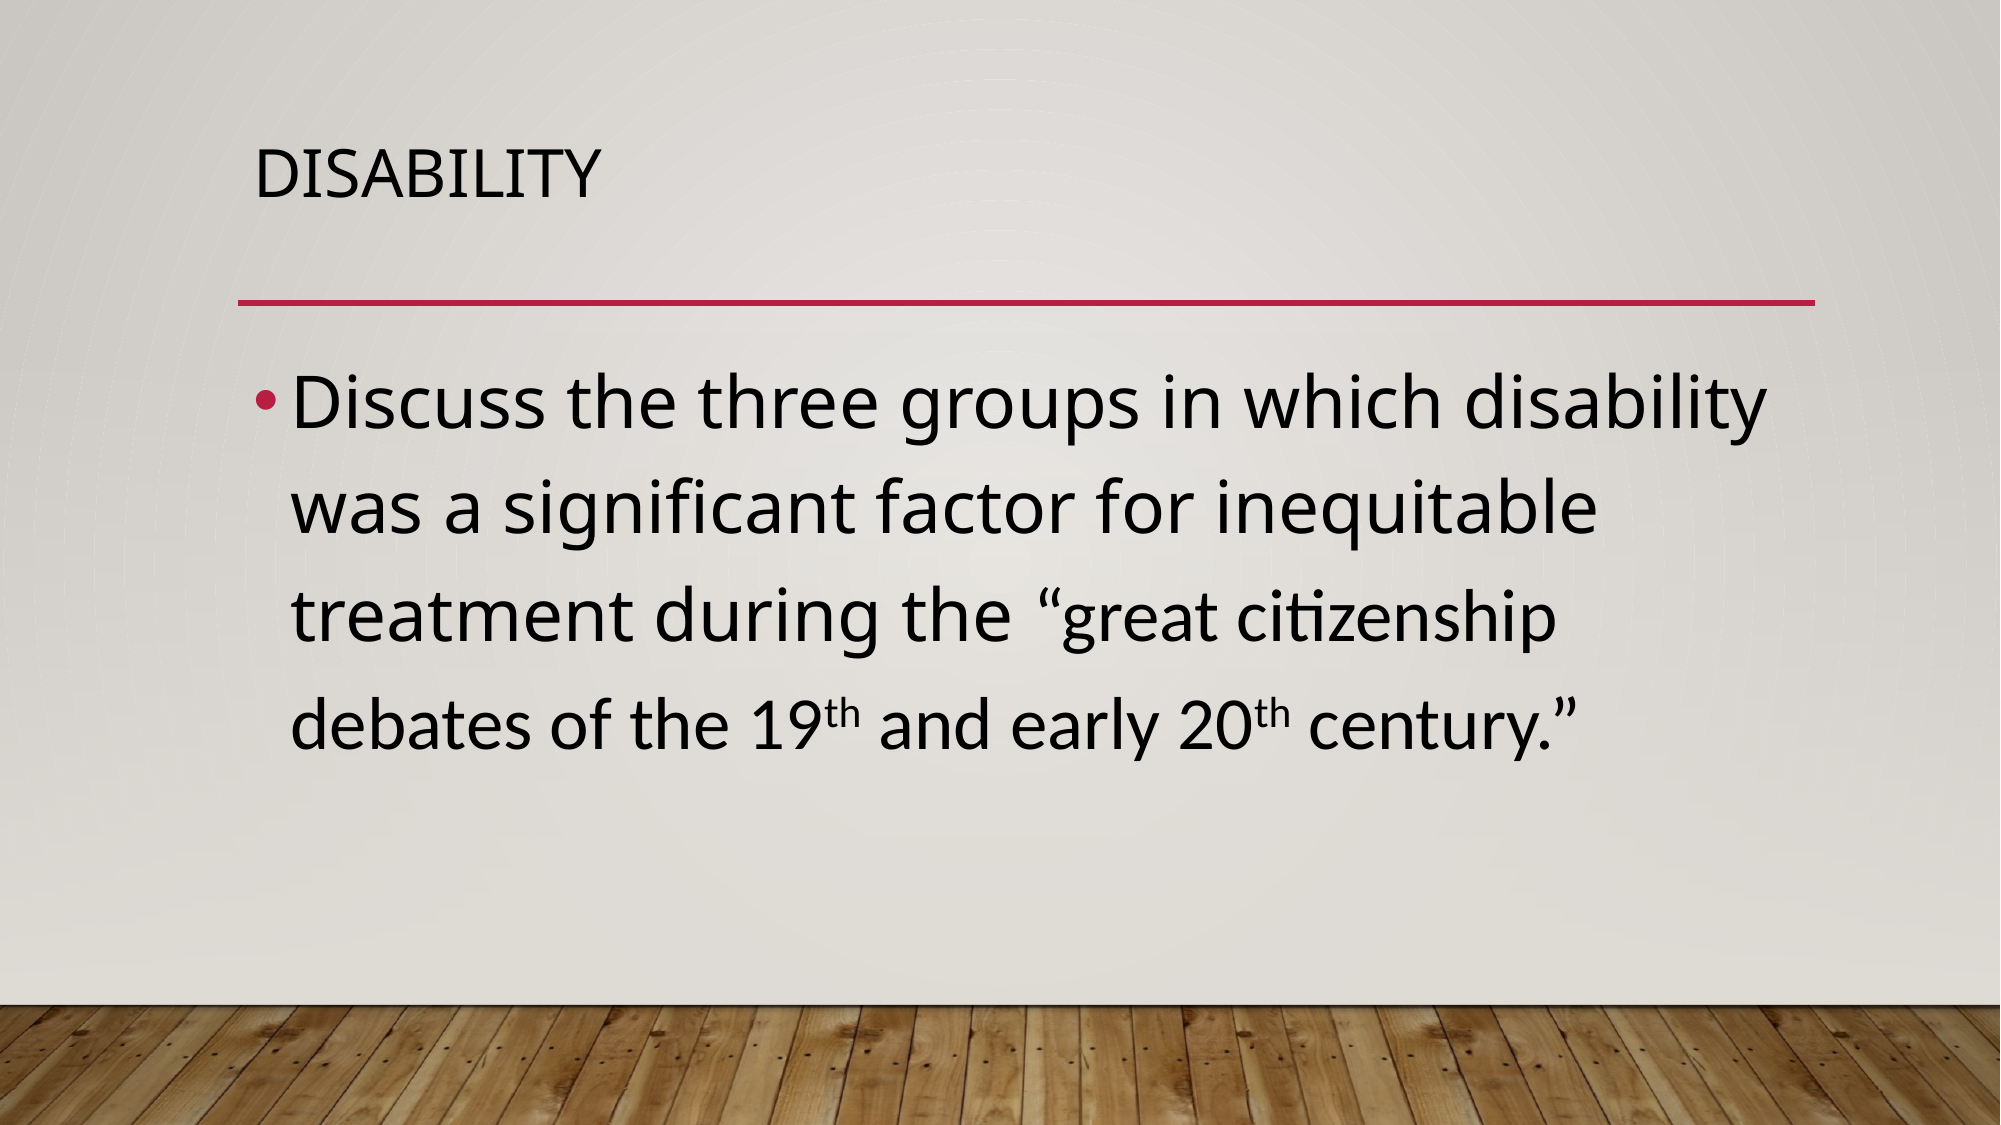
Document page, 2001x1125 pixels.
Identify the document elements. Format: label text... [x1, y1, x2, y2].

title disability [238, 131, 1814, 305]
picture [0, 1005, 2000, 1125]
list Discuss the three groups in which disability was a significant factor for inequitable treatment during the “great citizenship debates of the 19th and early 20th century.” [238, 330, 1814, 1007]
